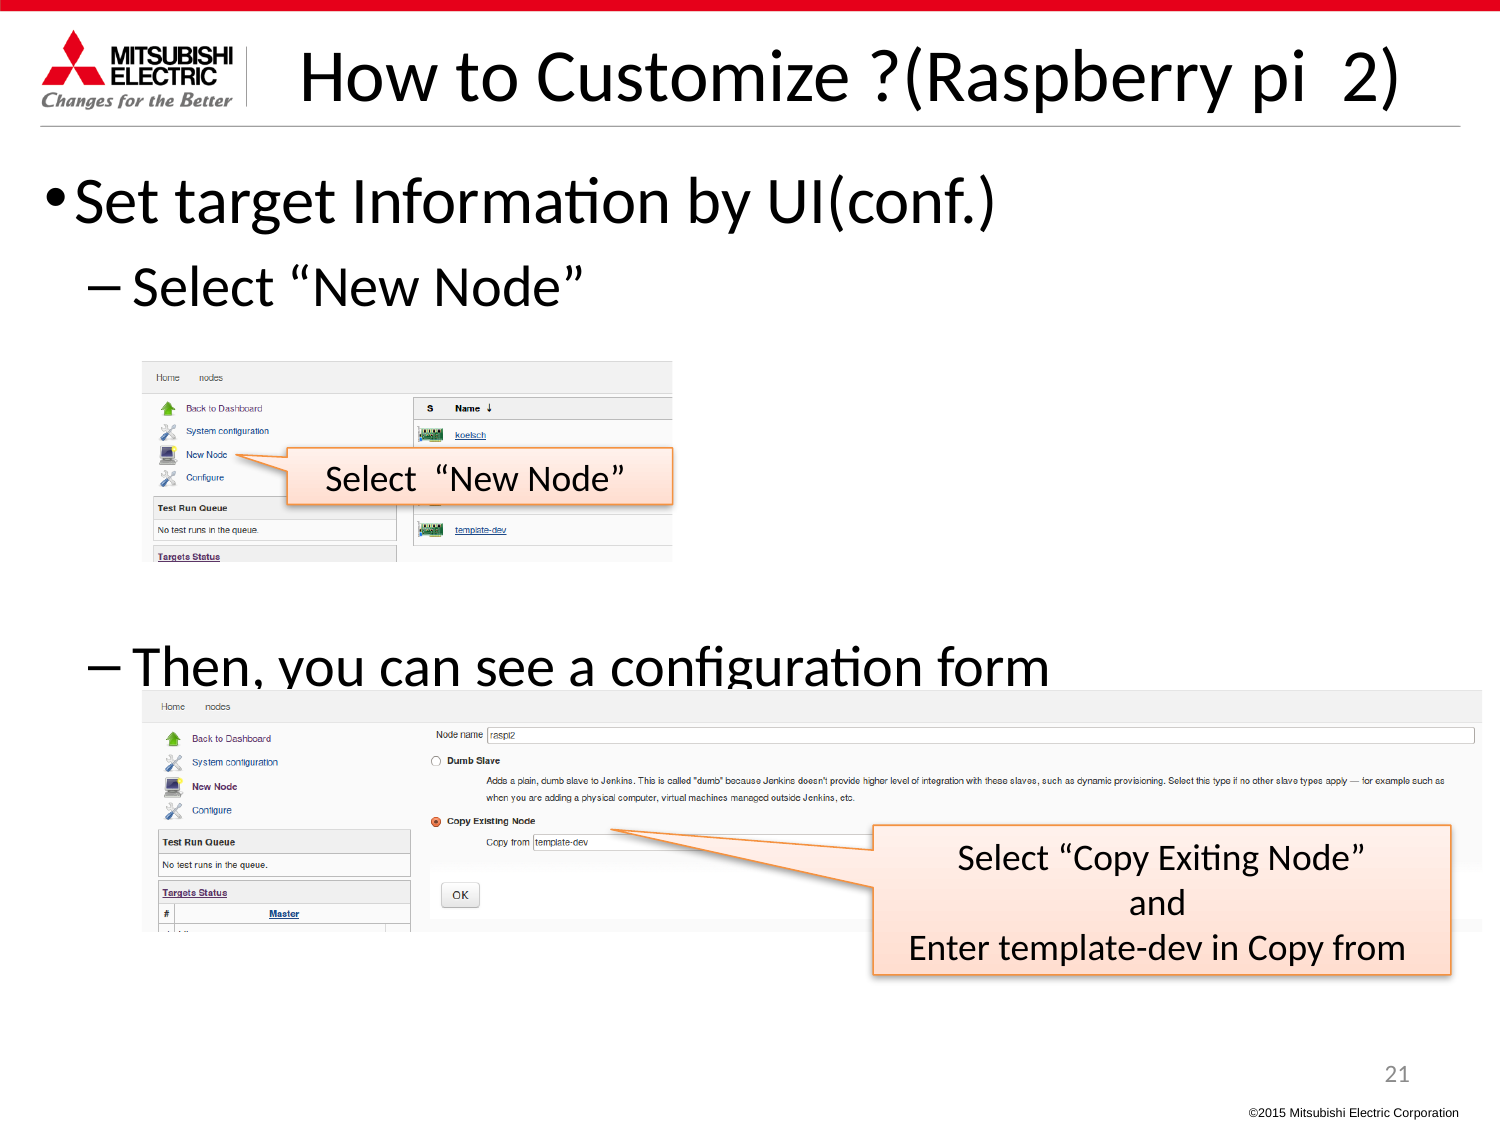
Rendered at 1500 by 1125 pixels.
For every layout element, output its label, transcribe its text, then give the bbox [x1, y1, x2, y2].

text_box Select “Copy Exiting Node” and Enter template-dev in Copy from [872, 940, 1452, 976]
slide_number 21 [1074, 1042, 1425, 1103]
list Set target Information by UI(conf.) Select “New Node” Then, you can see a configuration form [29, 149, 1483, 1035]
title How to Customize ?(Raspberry pi 2) [242, 30, 1461, 112]
picture [0, 0, 1500, 1125]
